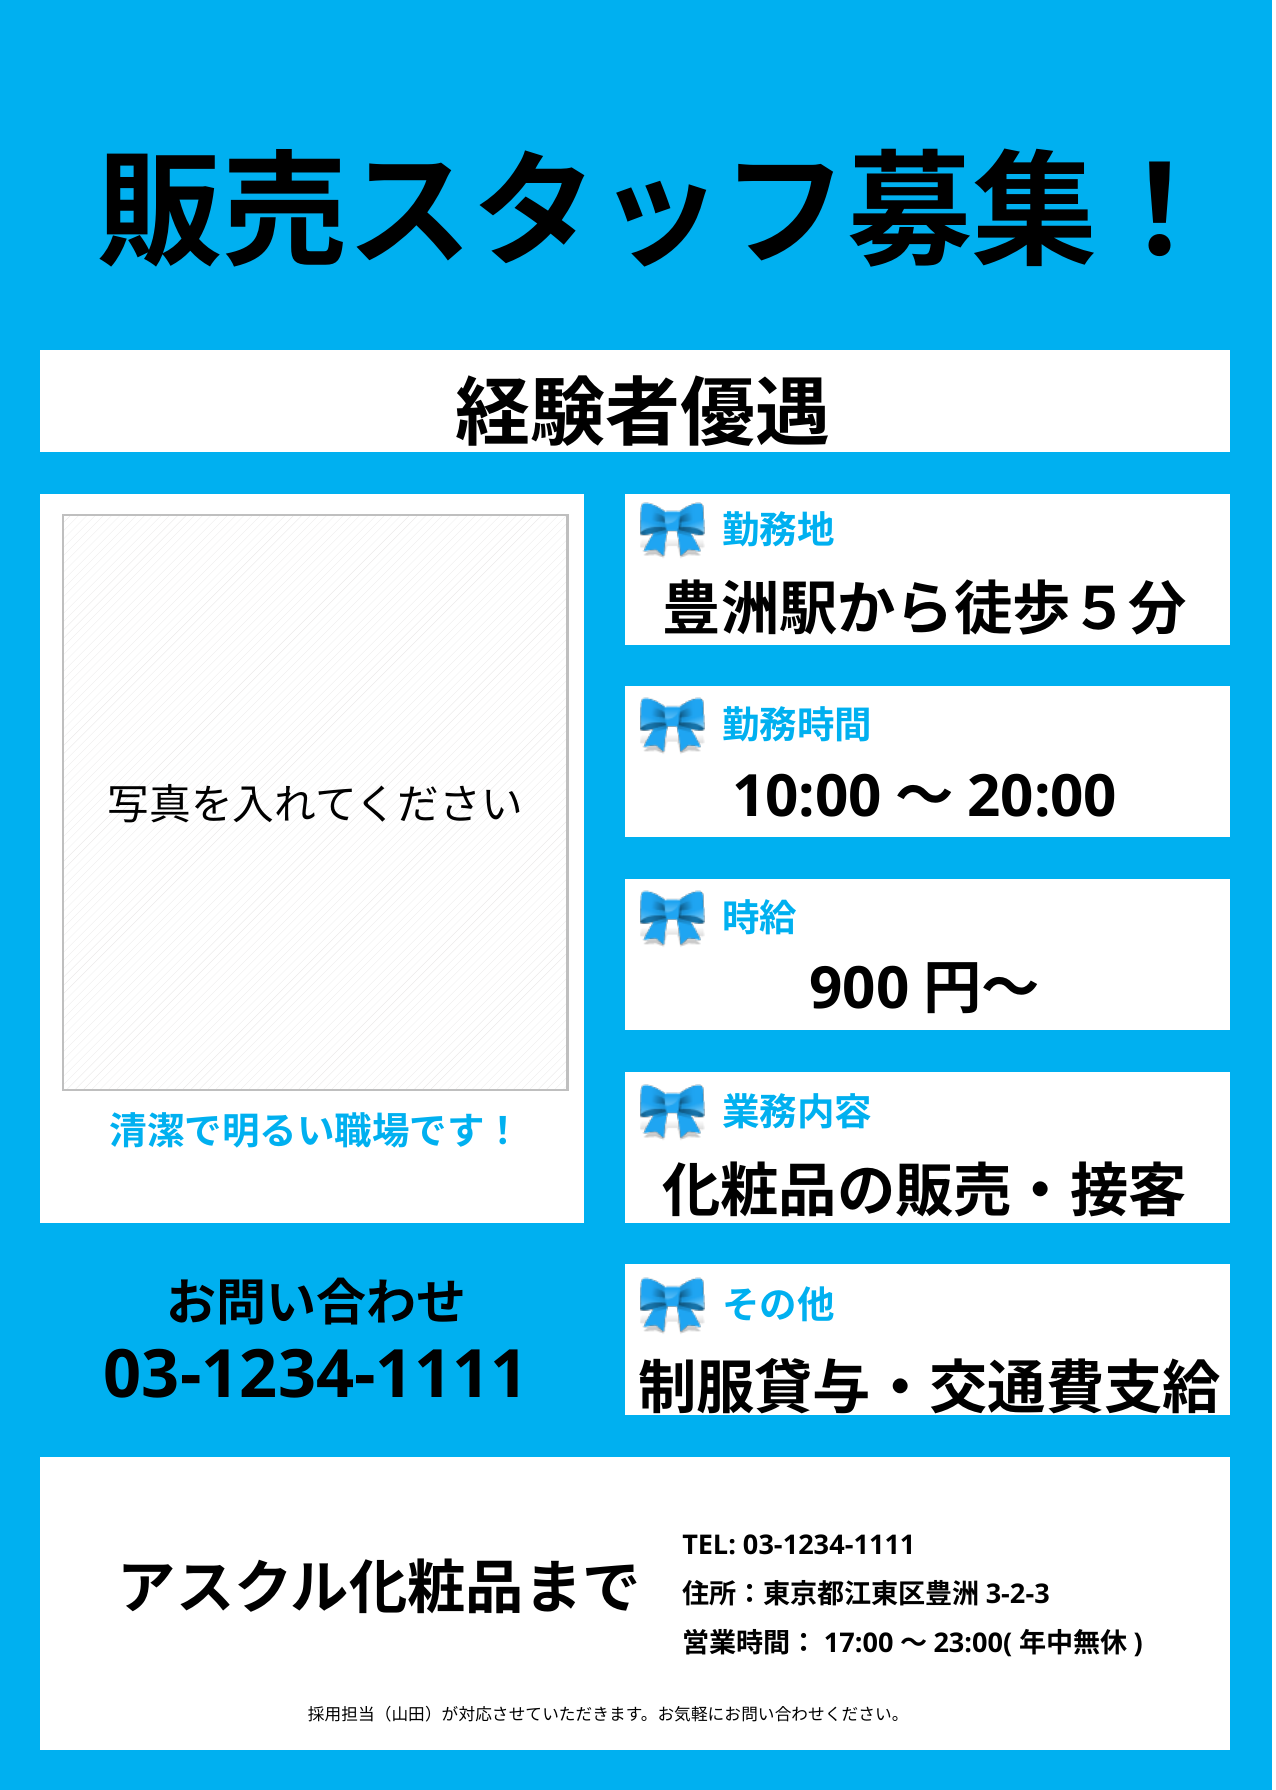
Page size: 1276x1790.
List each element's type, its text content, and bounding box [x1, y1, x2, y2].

text_box [23, 1243, 590, 1437]
text_box 10:00～20:00 [717, 751, 1133, 836]
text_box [628, 873, 813, 961]
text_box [628, 1260, 851, 1348]
text_box お問い合わせ 03-1234-1111 [30, 1263, 603, 1419]
text_box 豊洲駅から徒歩５分 [648, 563, 1203, 645]
text_box 900円～ [794, 943, 1055, 1028]
text_box 化粧品の販売・接客 [647, 1145, 1202, 1223]
text_box アスクル化粧品まで [103, 1542, 656, 1628]
text_box 販売スタッフ募集！ [82, 122, 1238, 288]
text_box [628, 680, 889, 768]
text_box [628, 485, 851, 572]
text_box [18, 15, 1252, 1772]
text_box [628, 1067, 889, 1154]
text_box 制服貸与・交通費支給 [623, 1343, 1236, 1415]
text_box [23, 35, 1244, 351]
text_box 写真を入れてください [62, 514, 569, 1091]
text_box 採用担当（山田）が対応させていただきます。お気軽にお問い合わせください。 [292, 1696, 924, 1731]
